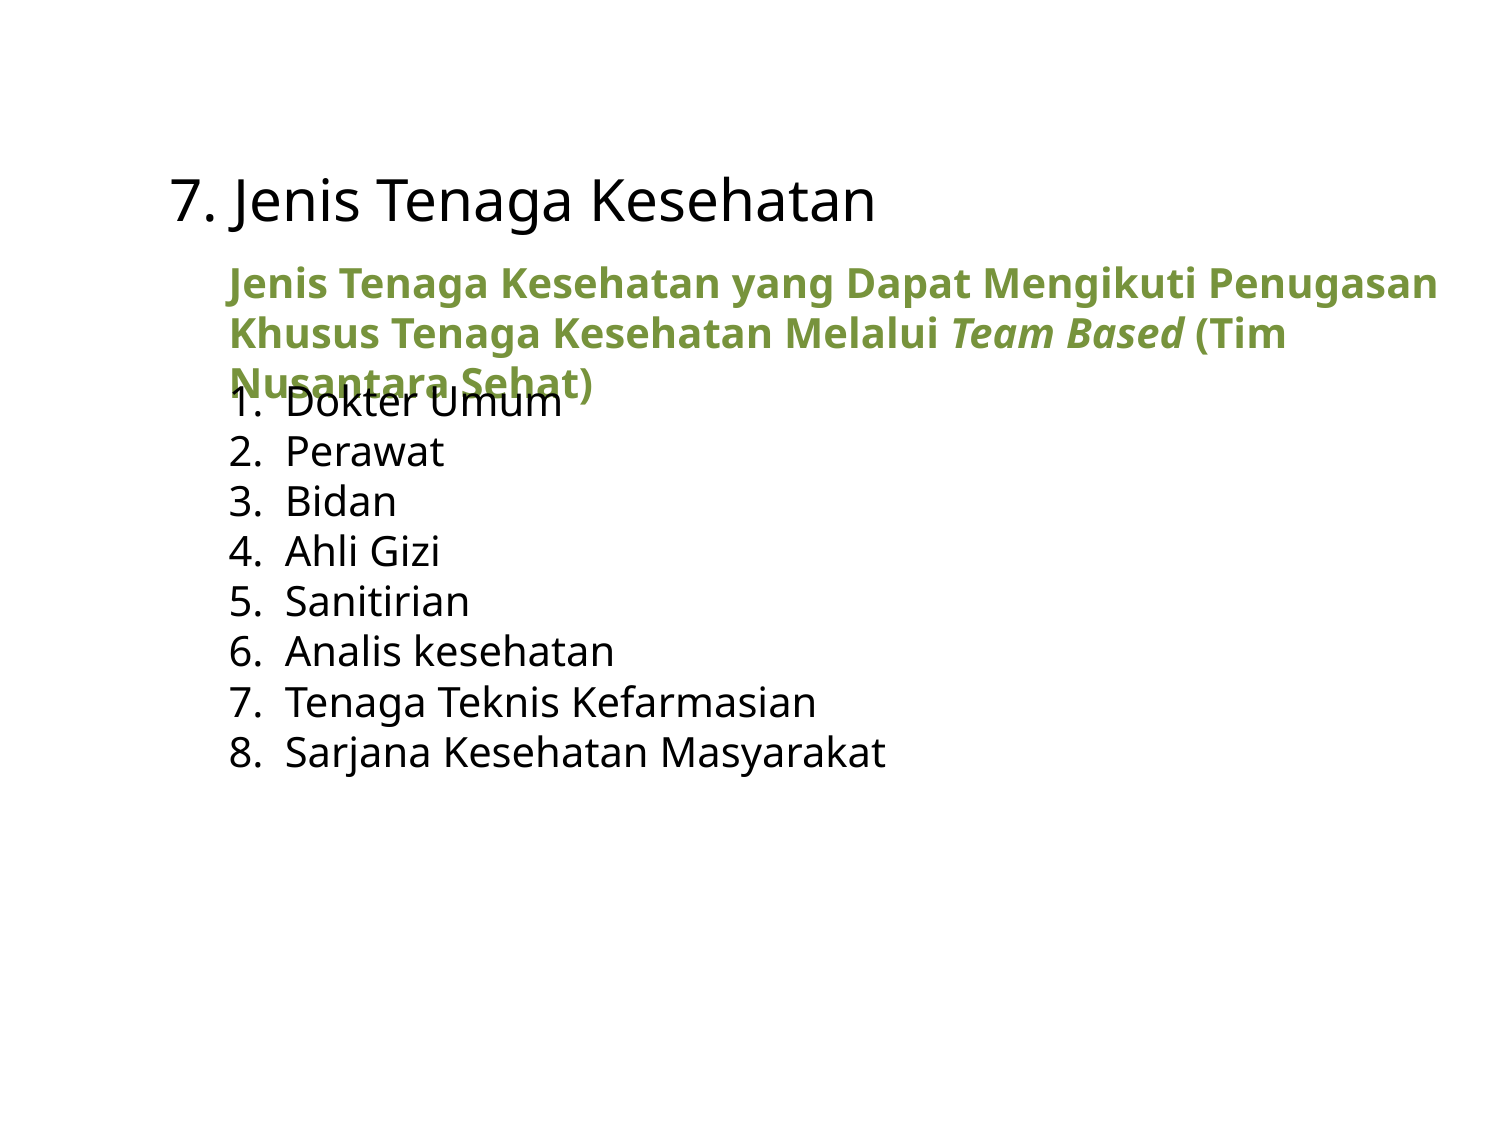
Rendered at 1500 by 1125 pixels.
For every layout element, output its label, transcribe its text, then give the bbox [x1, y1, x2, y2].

text_box 7. Jenis Tenaga Kesehatan [154, 155, 923, 240]
text_box Jenis Tenaga Kesehatan yang Dapat Mengikuti Penugasan Khusus Tenaga Kesehatan Melalui Team Based (Tim Nusantara Sehat) [213, 249, 1459, 415]
text_box Dokter Umum Perawat Bidan Ahli Gizi Sanitirian Analis kesehatan Tenaga Teknis Kefarmasian Sarjana Kesehatan Masyarakat [213, 367, 1306, 783]
